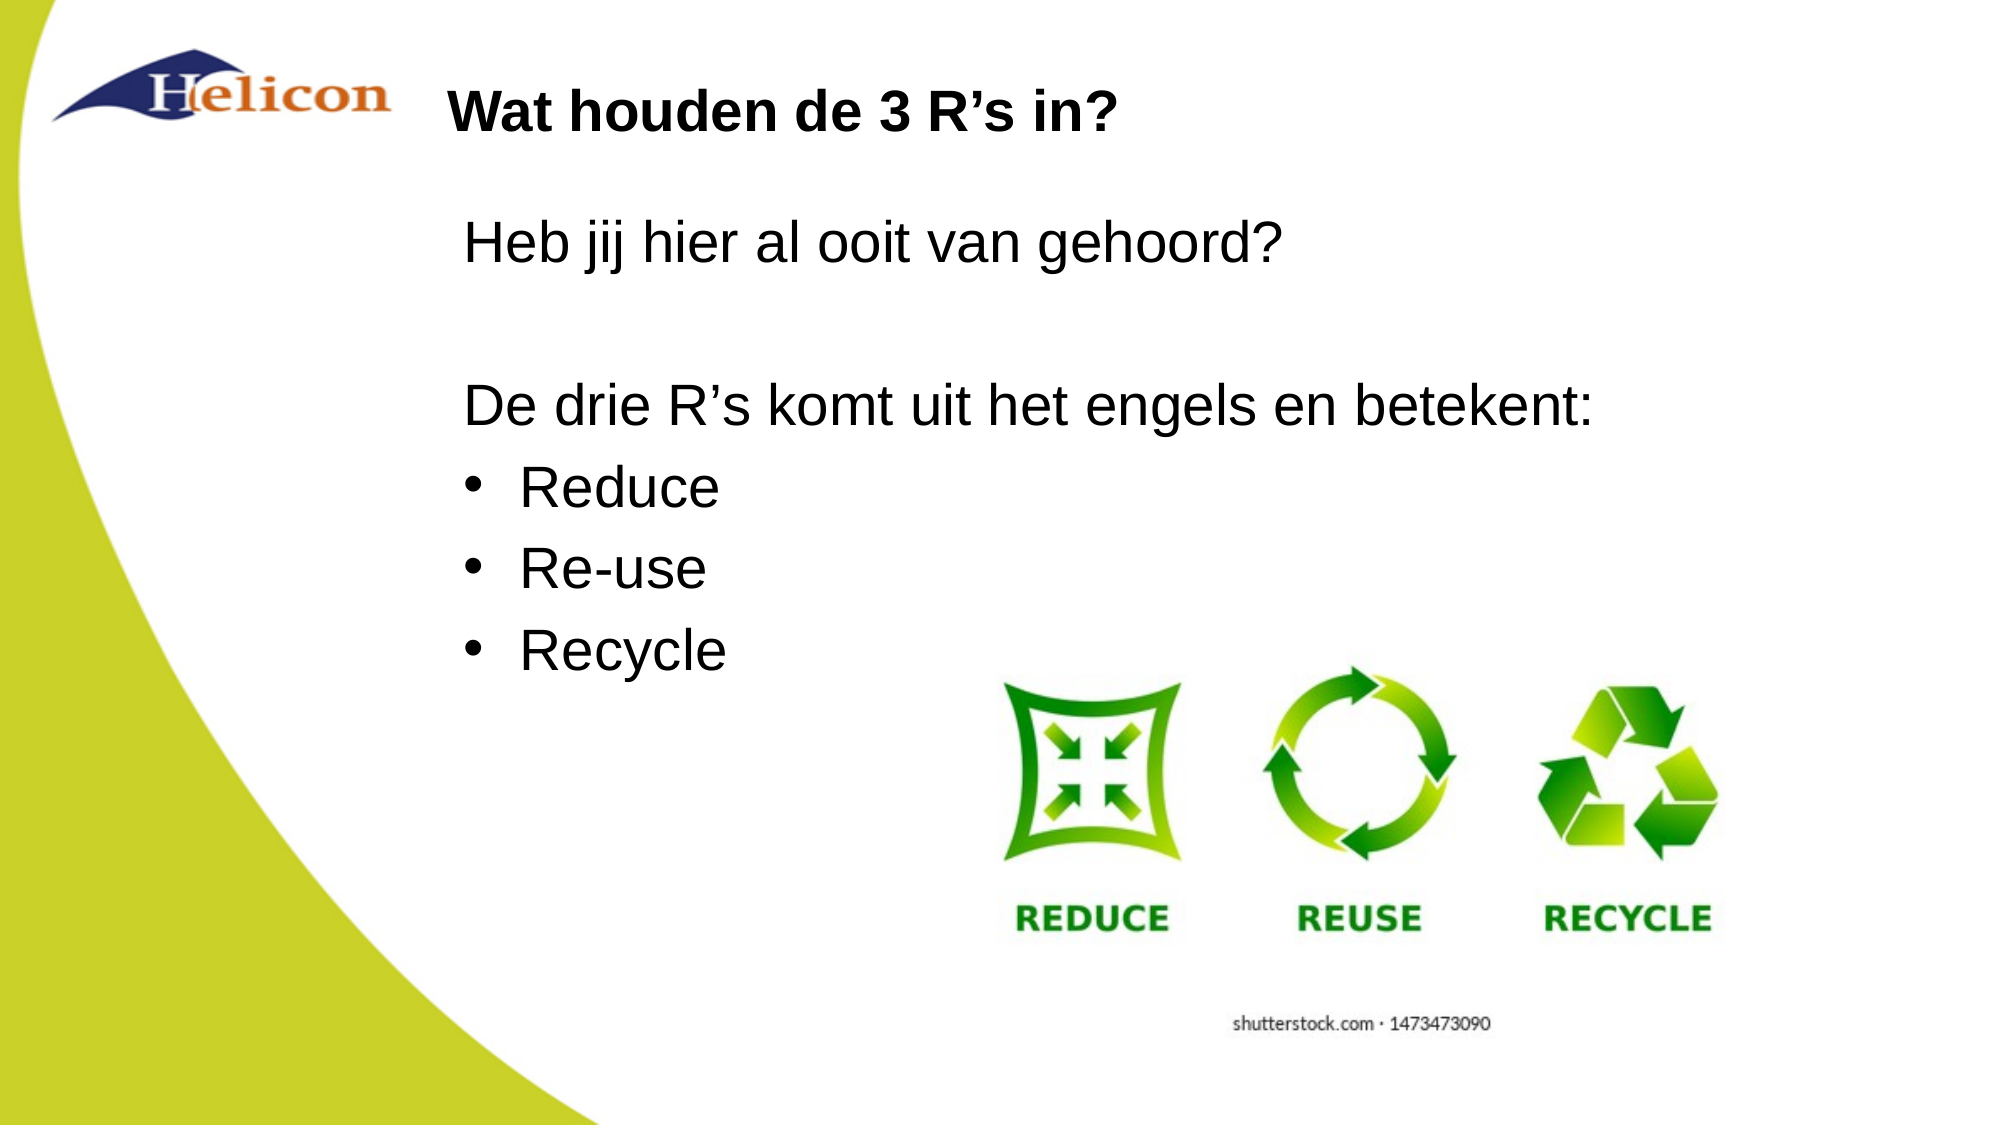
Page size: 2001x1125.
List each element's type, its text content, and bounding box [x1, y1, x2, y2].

picture [0, 0, 2000, 1125]
title Wat houden de 3 R’s in? [432, 54, 1887, 161]
list Heb jij hier al ooit van gehoord? De drie R’s komt uit het engels en betekent: Reduce Re-use Recycle [448, 196, 1900, 1005]
